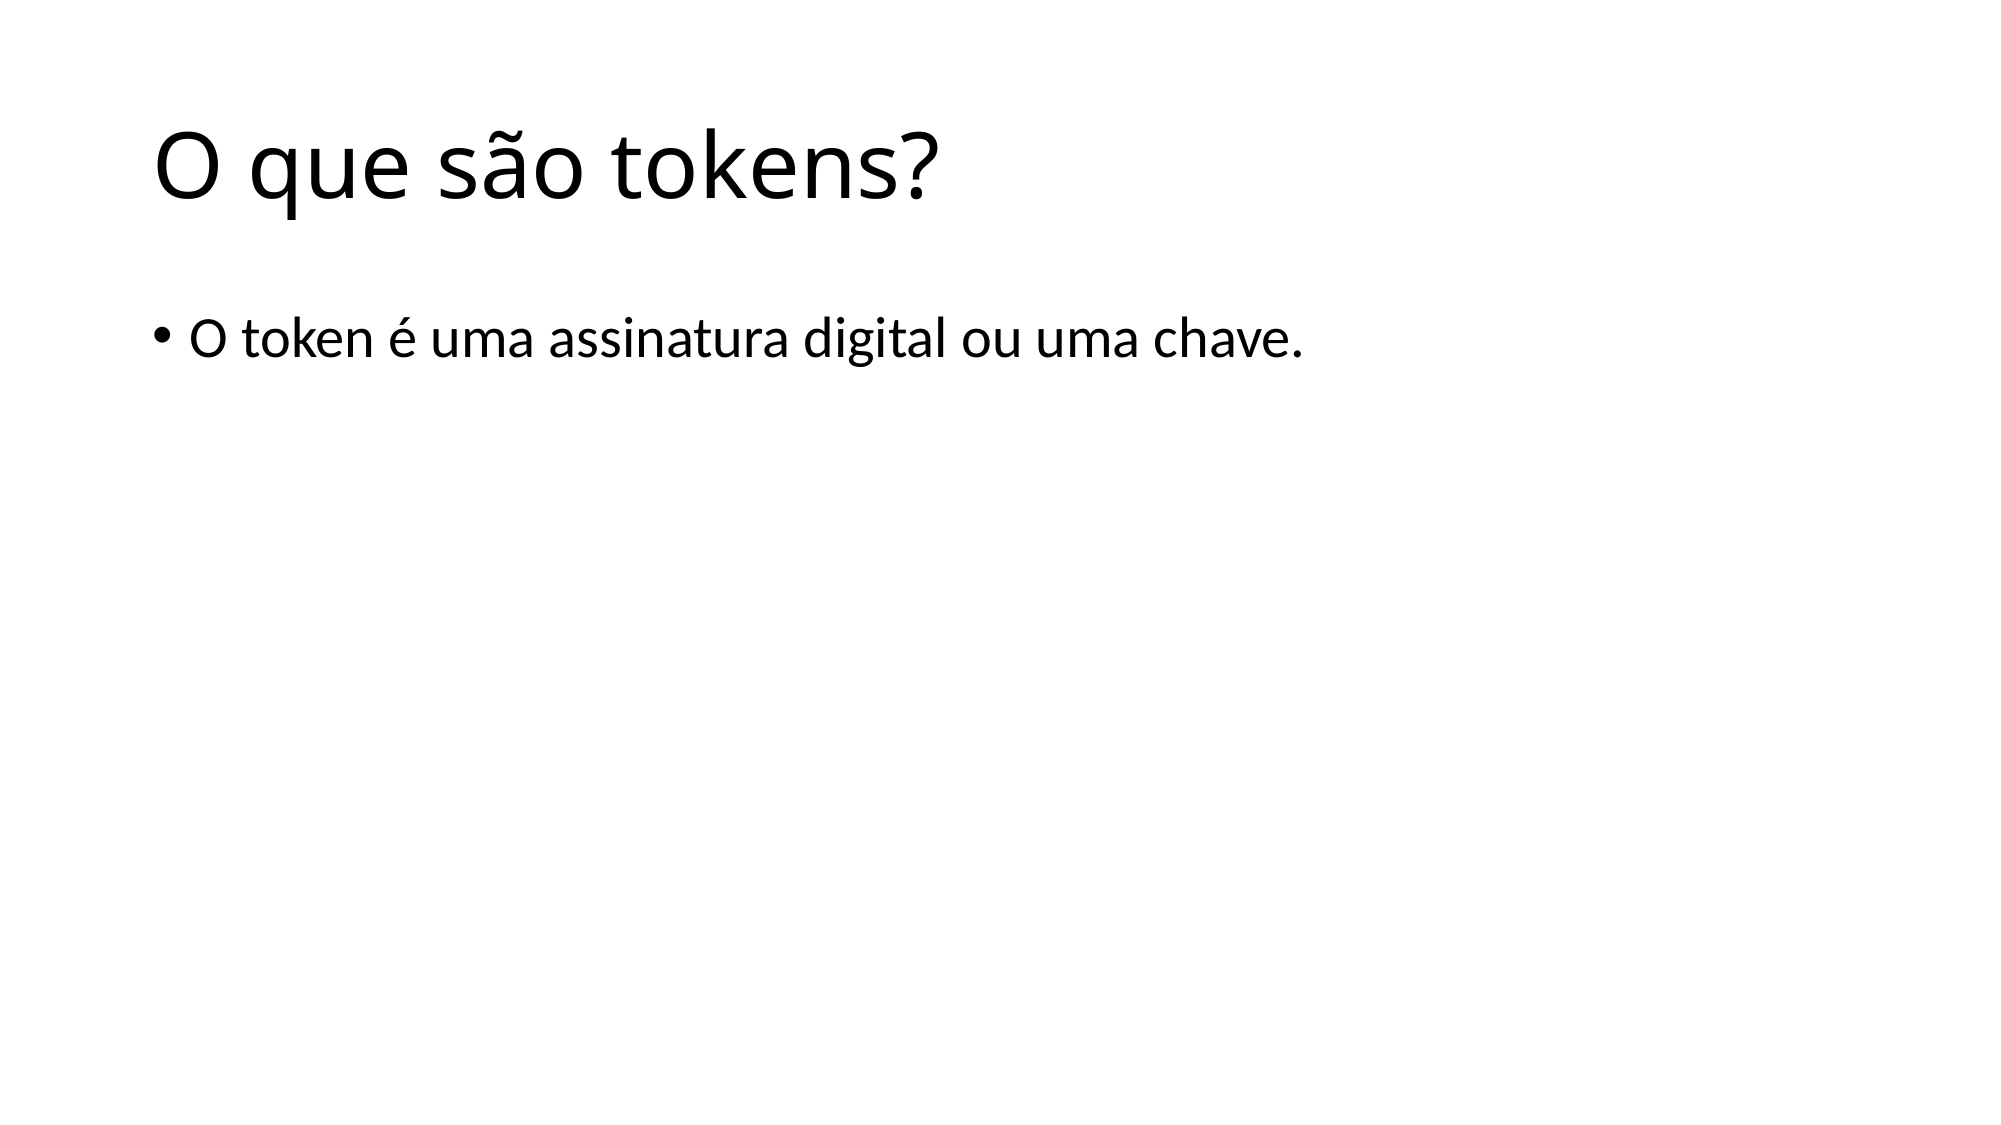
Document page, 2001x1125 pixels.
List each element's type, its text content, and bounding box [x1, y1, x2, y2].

title O que são tokens? [137, 59, 1863, 278]
list O token é uma assinatura digital ou uma chave. [137, 299, 1863, 1014]
